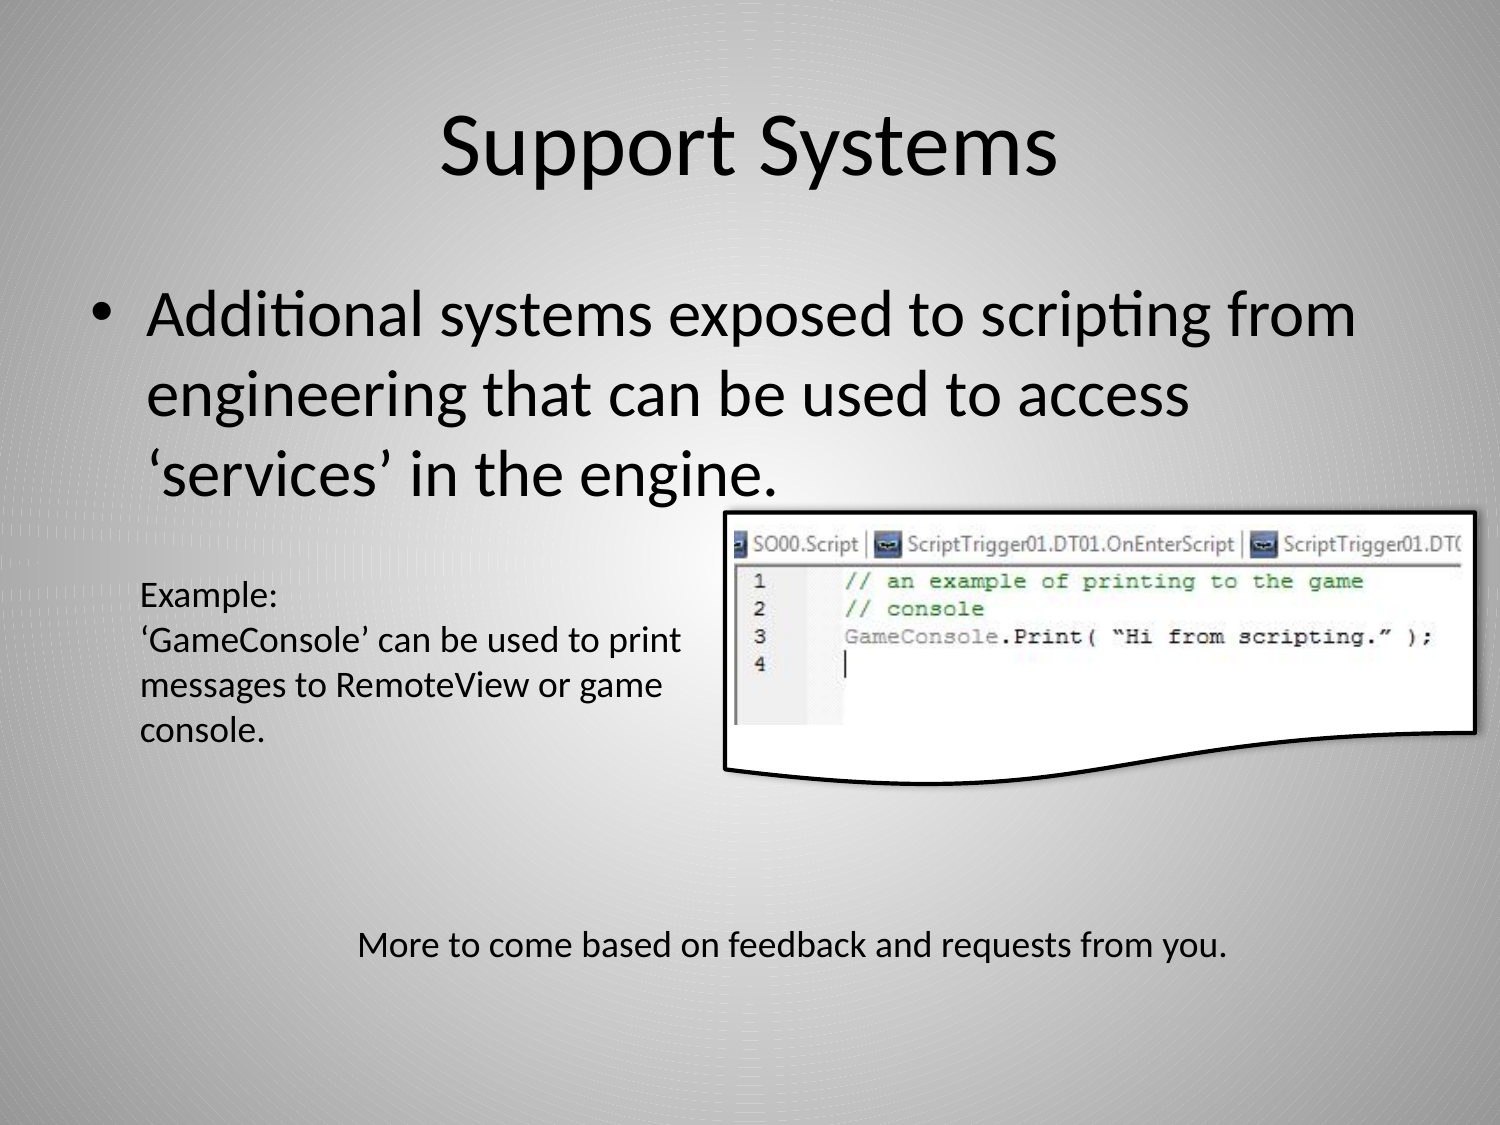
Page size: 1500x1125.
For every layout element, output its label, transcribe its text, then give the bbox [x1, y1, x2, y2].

text_box More to come based on feedback and requests from you. [342, 912, 1245, 973]
text_box [722, 510, 1477, 787]
title Support Systems [75, 45, 1425, 233]
list Additional systems exposed to scripting from engineering that can be used to access ‘services’ in the engine. [75, 262, 1425, 550]
picture [734, 524, 1463, 726]
text_box Example: ‘GameConsole’ can be used to print messages to RemoteView or game console. [124, 562, 725, 803]
